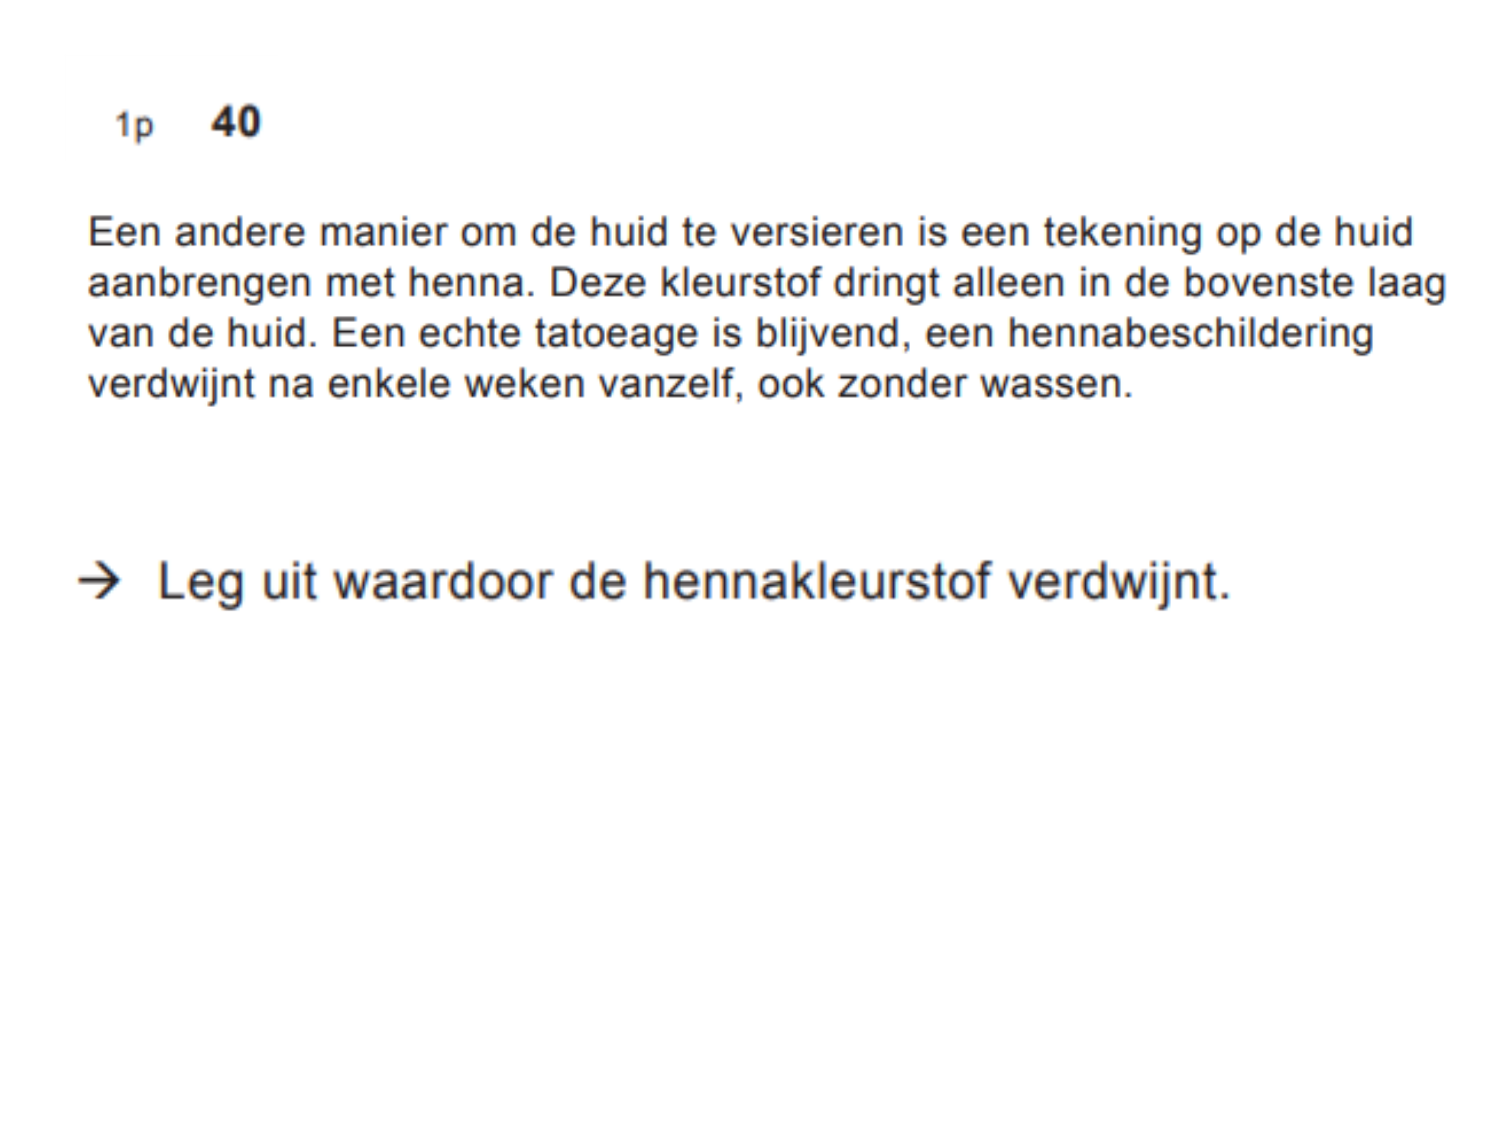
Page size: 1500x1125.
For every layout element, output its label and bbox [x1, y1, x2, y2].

picture [64, 190, 1467, 416]
picture [64, 54, 278, 162]
picture [67, 550, 1234, 646]
